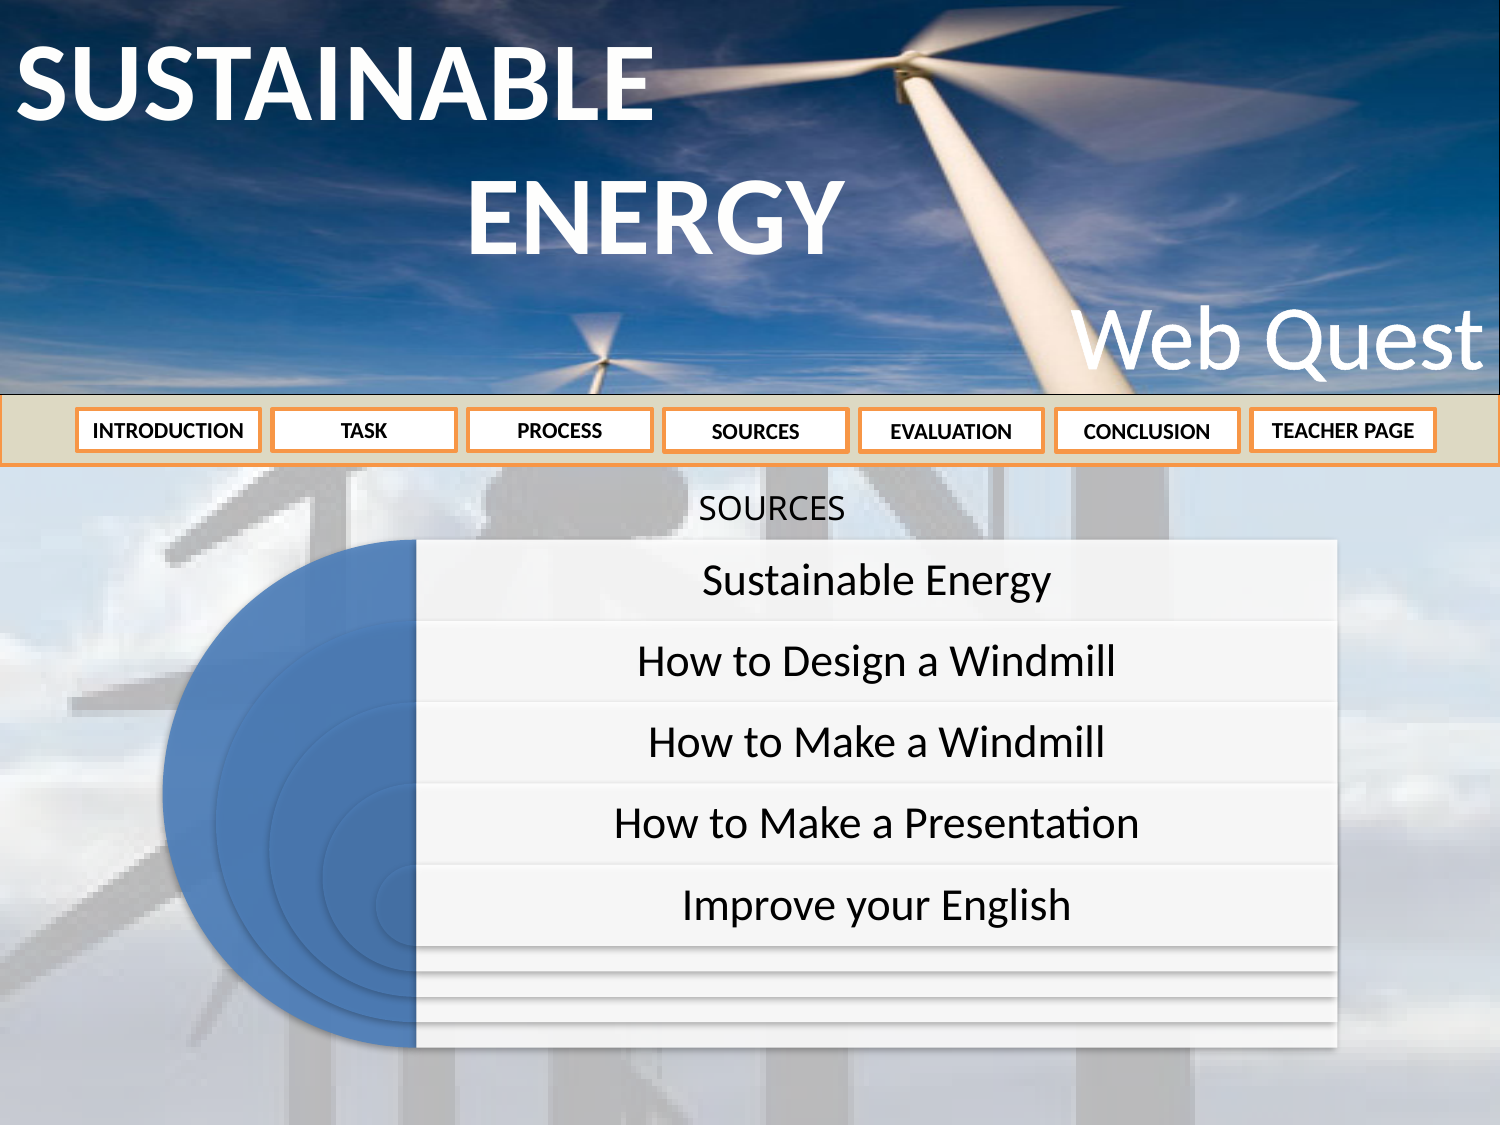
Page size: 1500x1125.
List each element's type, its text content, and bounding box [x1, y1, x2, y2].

text_box [0, 395, 1500, 467]
text_box SOURCES [168, 479, 1376, 615]
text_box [76, 408, 1436, 453]
text_box SUSTAINABLE ENERGY Web Quest [0, 0, 1500, 395]
text_box [1352, 402, 1500, 463]
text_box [162, 539, 1338, 1048]
